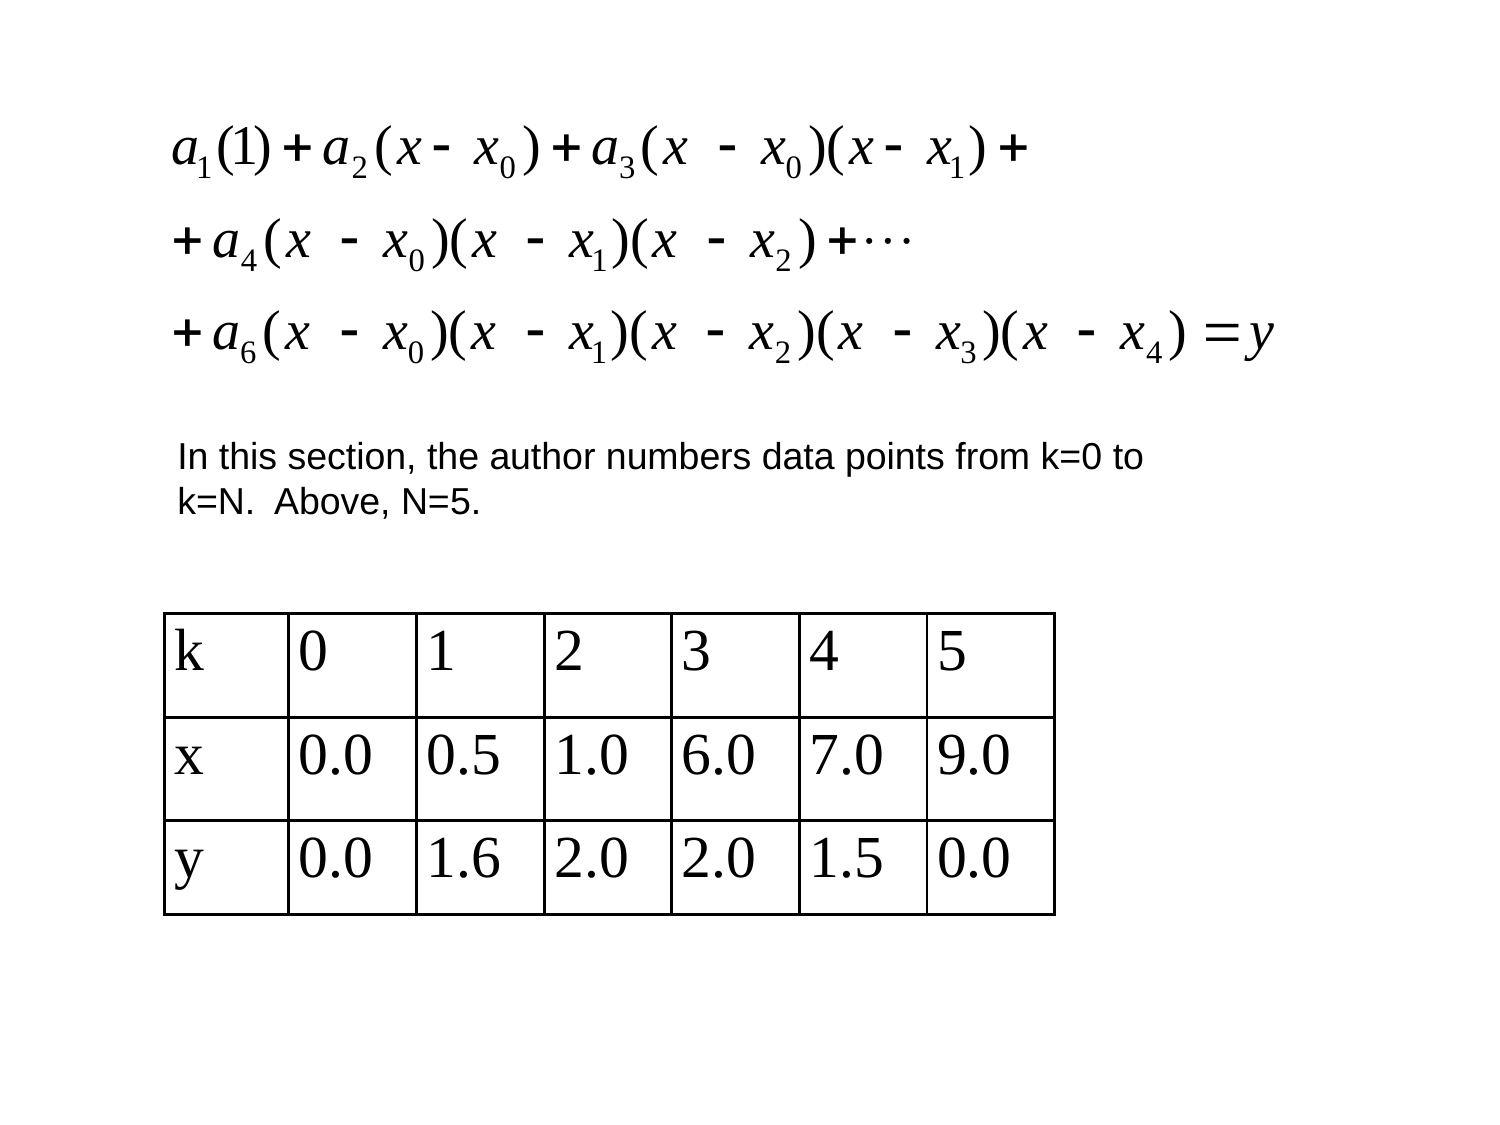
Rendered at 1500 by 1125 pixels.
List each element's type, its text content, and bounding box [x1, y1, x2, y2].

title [162, 112, 1288, 384]
text_box In this section, the author numbers data points from k=0 to k=N. Above, N=5. [162, 424, 1188, 530]
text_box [149, 612, 1154, 987]
